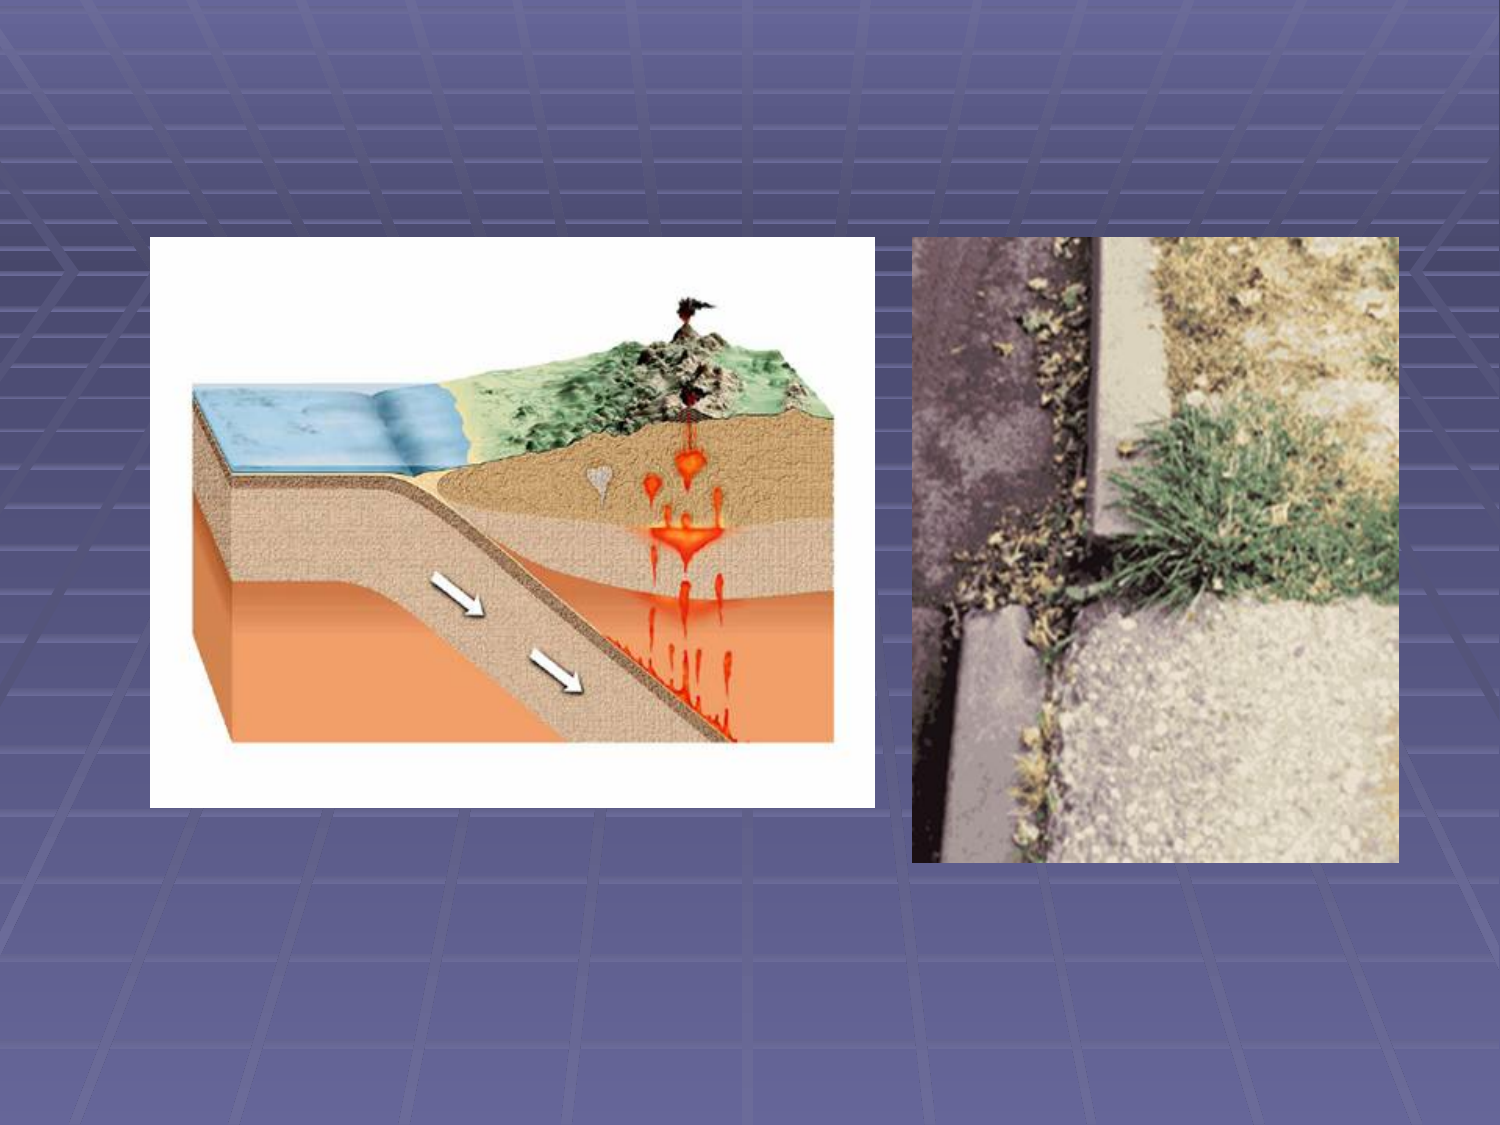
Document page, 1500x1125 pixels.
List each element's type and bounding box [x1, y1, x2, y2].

picture [149, 237, 876, 809]
picture [912, 237, 1399, 863]
